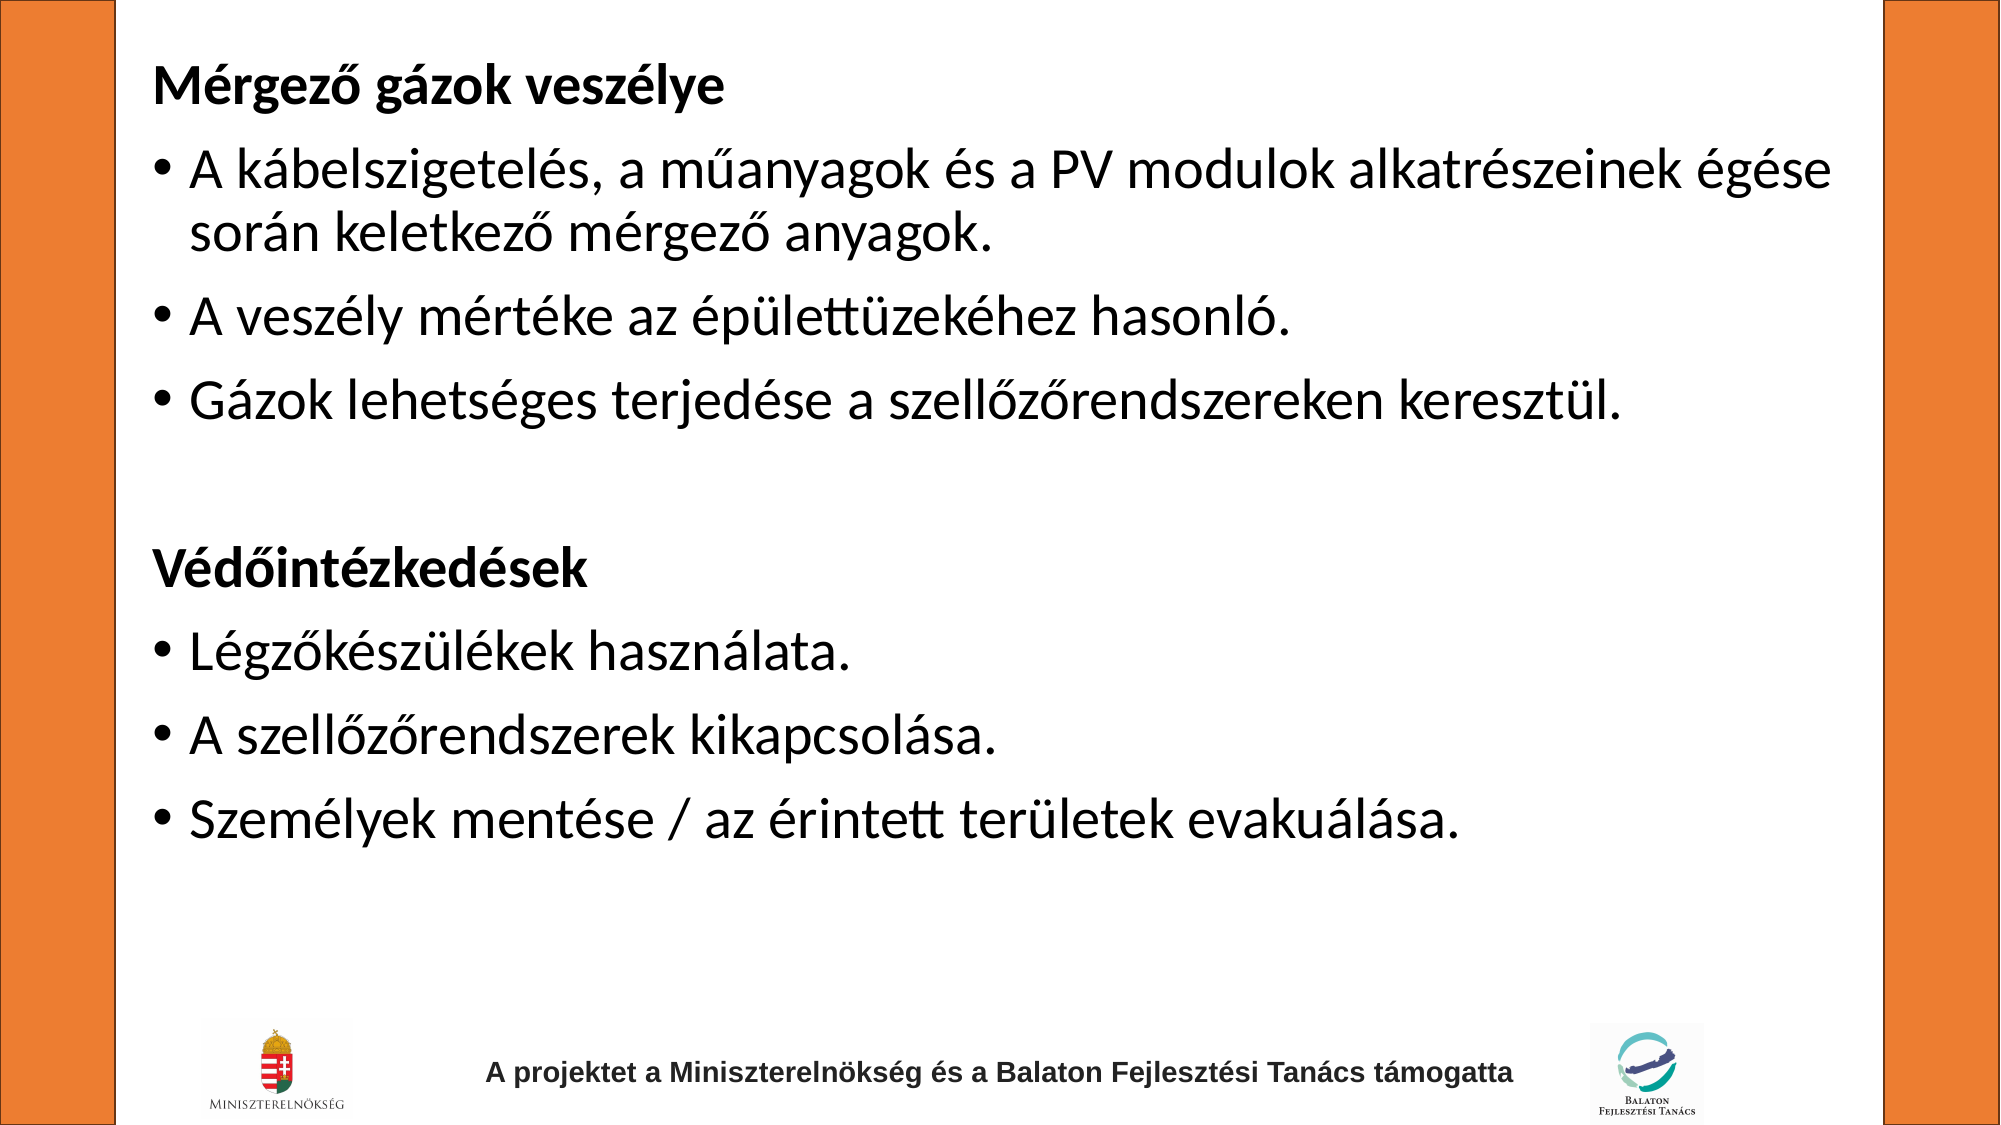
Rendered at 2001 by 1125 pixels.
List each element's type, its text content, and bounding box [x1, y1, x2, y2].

picture [201, 1018, 353, 1119]
list Mérgező gázok veszélye A kábelszigetelés, a műanyagok és a PV modulok alkatrészeinek égése során keletkező mérgező anyagok. A veszély mértéke az épülettüzekéhez hasonló. Gázok lehetséges terjedése a szellőzőrendszereken keresztül. Védőintézkedések Légzőkészülékek használata. A szellőzőrendszerek kikapcsolása. Személyek mentése / az érintett területek evakuálása. [137, 47, 1863, 1014]
picture [1590, 1023, 1704, 1125]
